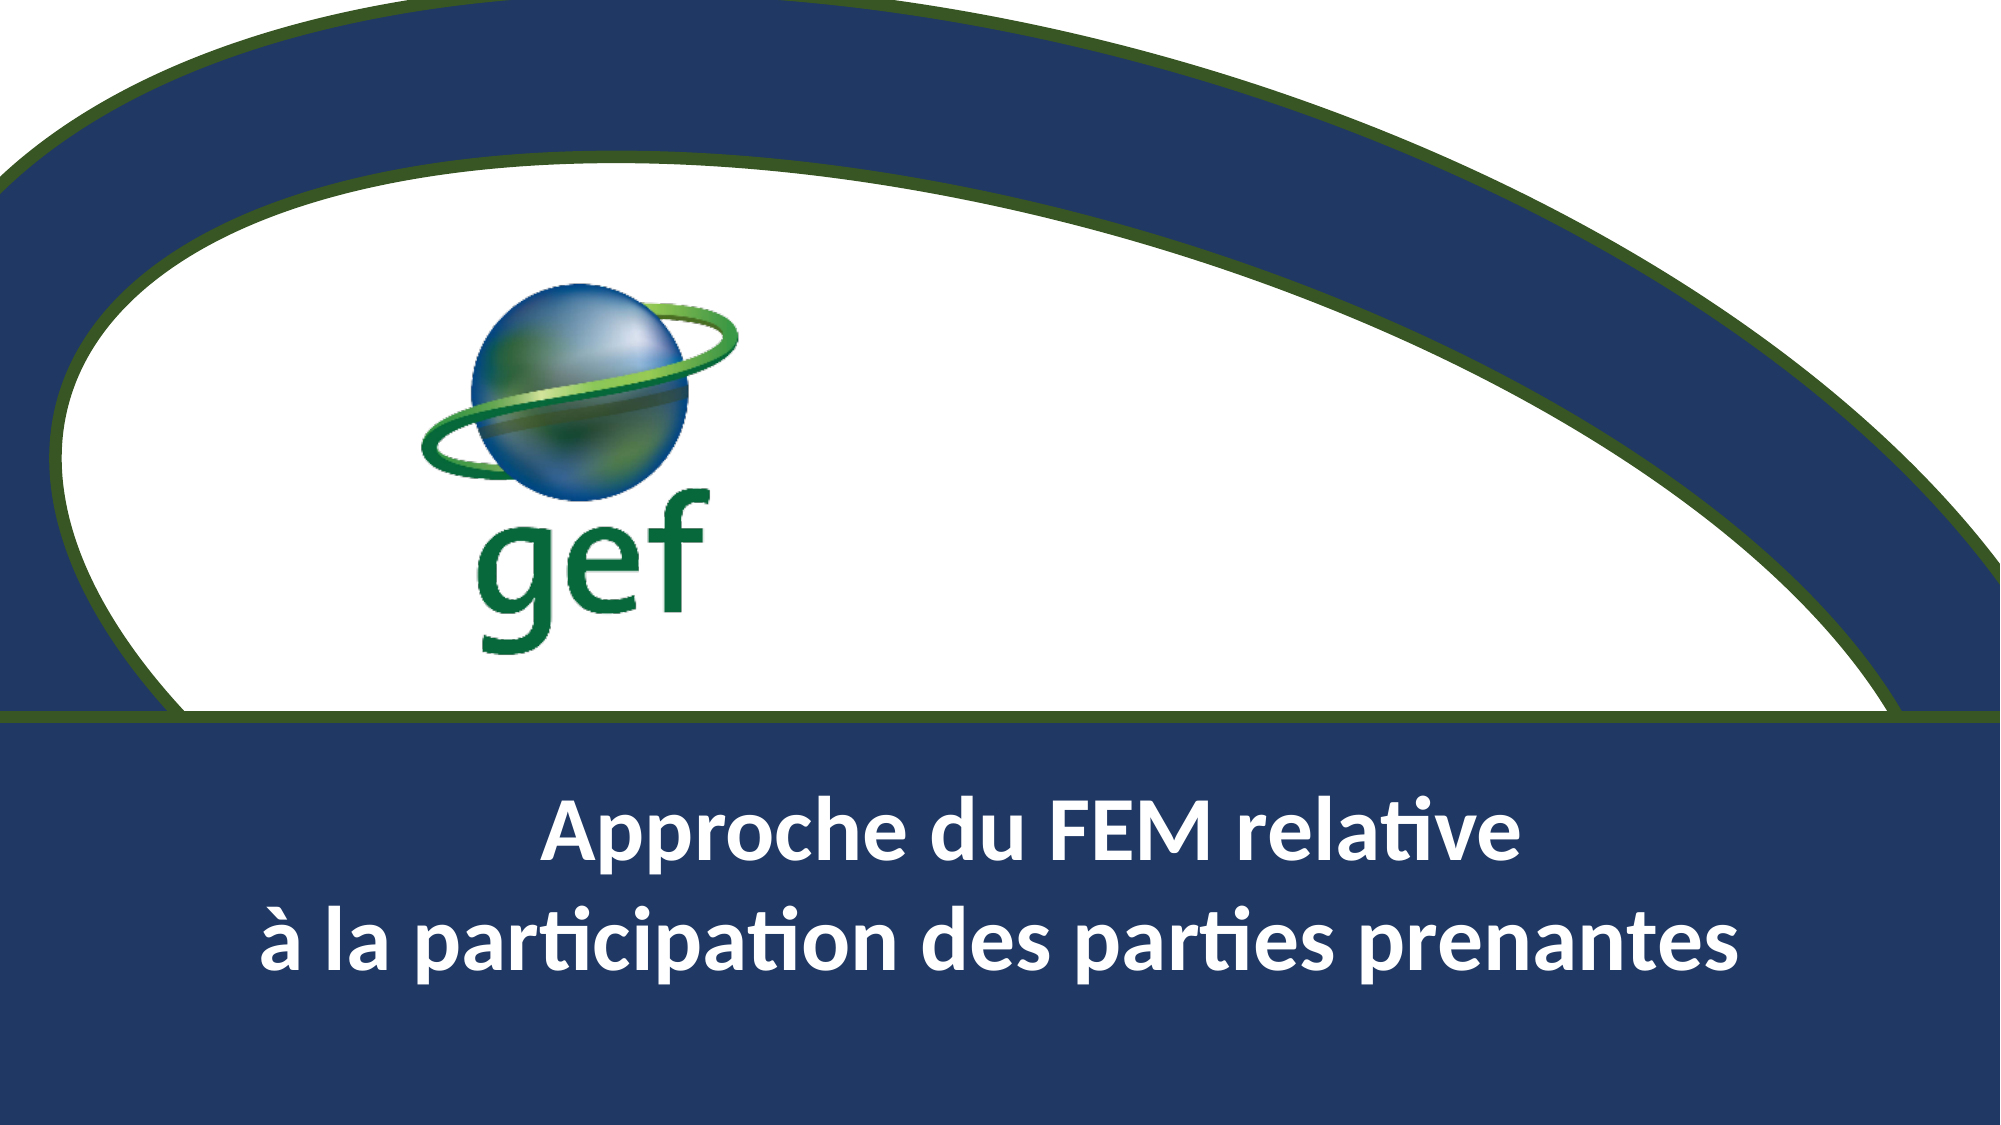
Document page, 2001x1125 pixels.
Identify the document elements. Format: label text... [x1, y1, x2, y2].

picture [413, 274, 747, 665]
text_box Approche du FEM relative à la participation des parties prenantes [0, 716, 2000, 1125]
text_box [0, 0, 2000, 716]
